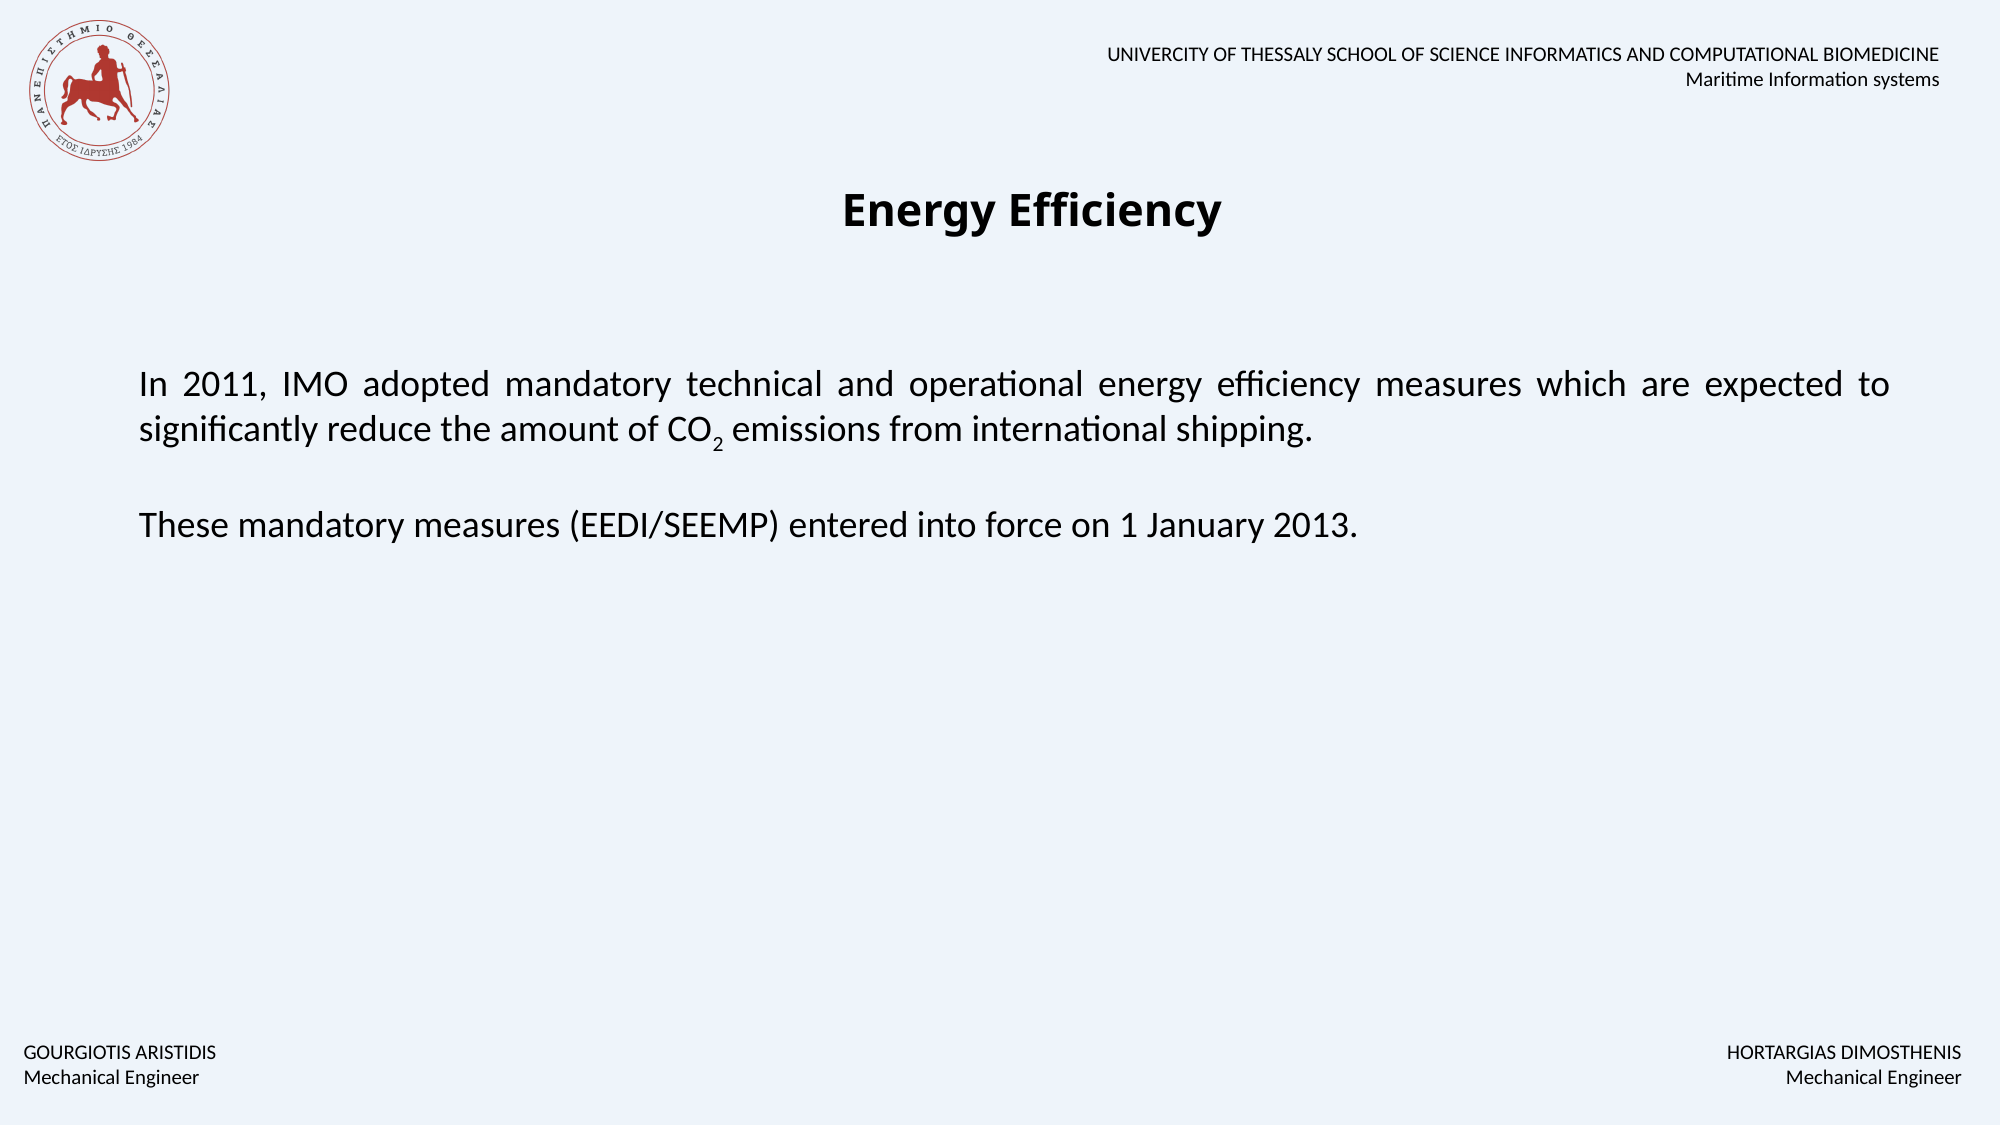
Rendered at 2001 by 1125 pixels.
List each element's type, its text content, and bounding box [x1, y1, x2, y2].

title Energy Efficiency [142, 180, 1922, 244]
text_box GOURGIOTIS ARISTIDIS HORTARGIAS DIMOSTHENIS Mechanical Engineer Mechanical Engineer [8, 1030, 1984, 1096]
picture [27, 20, 172, 162]
text_box In 2011, IMO adopted mandatory technical and operational energy efficiency measures which are expected to significantly reduce the amount of CO2 emissions from international shipping. These mandatory​ measures (EEDI/SEEMP) entered into force on 1 January 2013. [124, 351, 1907, 553]
text_box UNIVERCITY OF THESSALY SCHOOL OF SCIENCE INFORMATICS AND COMPUTATIONAL BIOMEDICINE Maritime Information systems [229, 32, 1955, 98]
